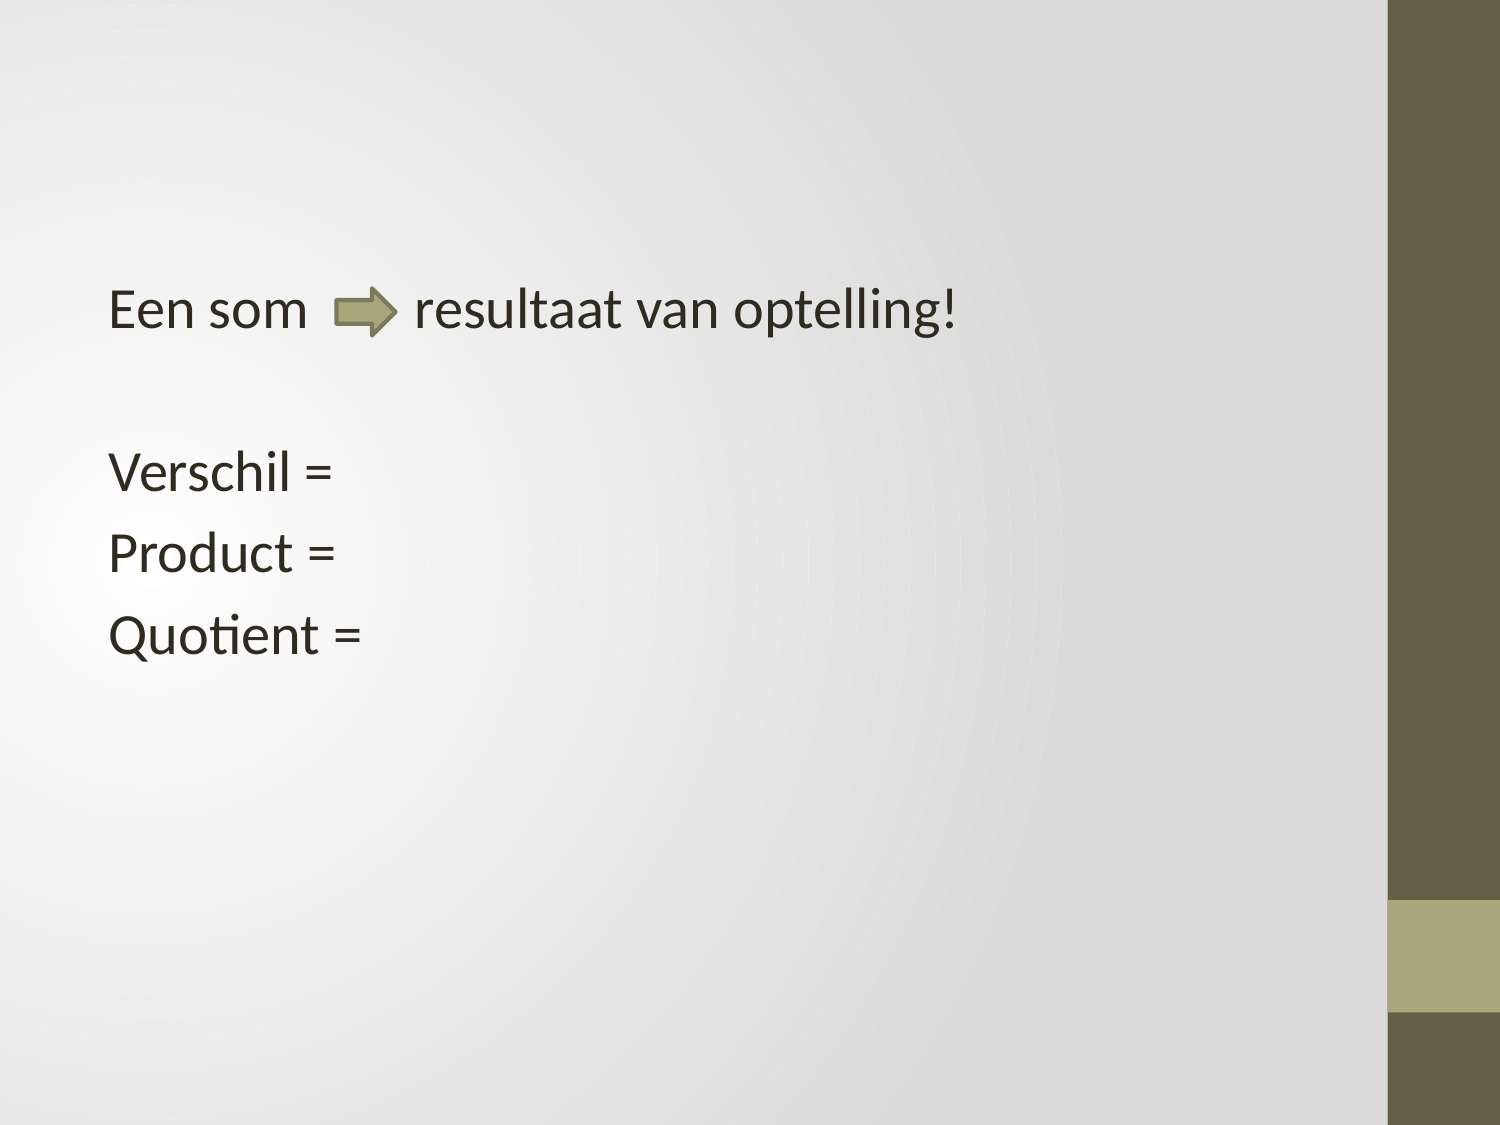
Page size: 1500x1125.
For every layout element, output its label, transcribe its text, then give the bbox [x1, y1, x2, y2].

text_box [334, 286, 398, 338]
list Een som resultaat van optelling! Verschil = Product = Quotient = [75, 262, 1325, 1050]
